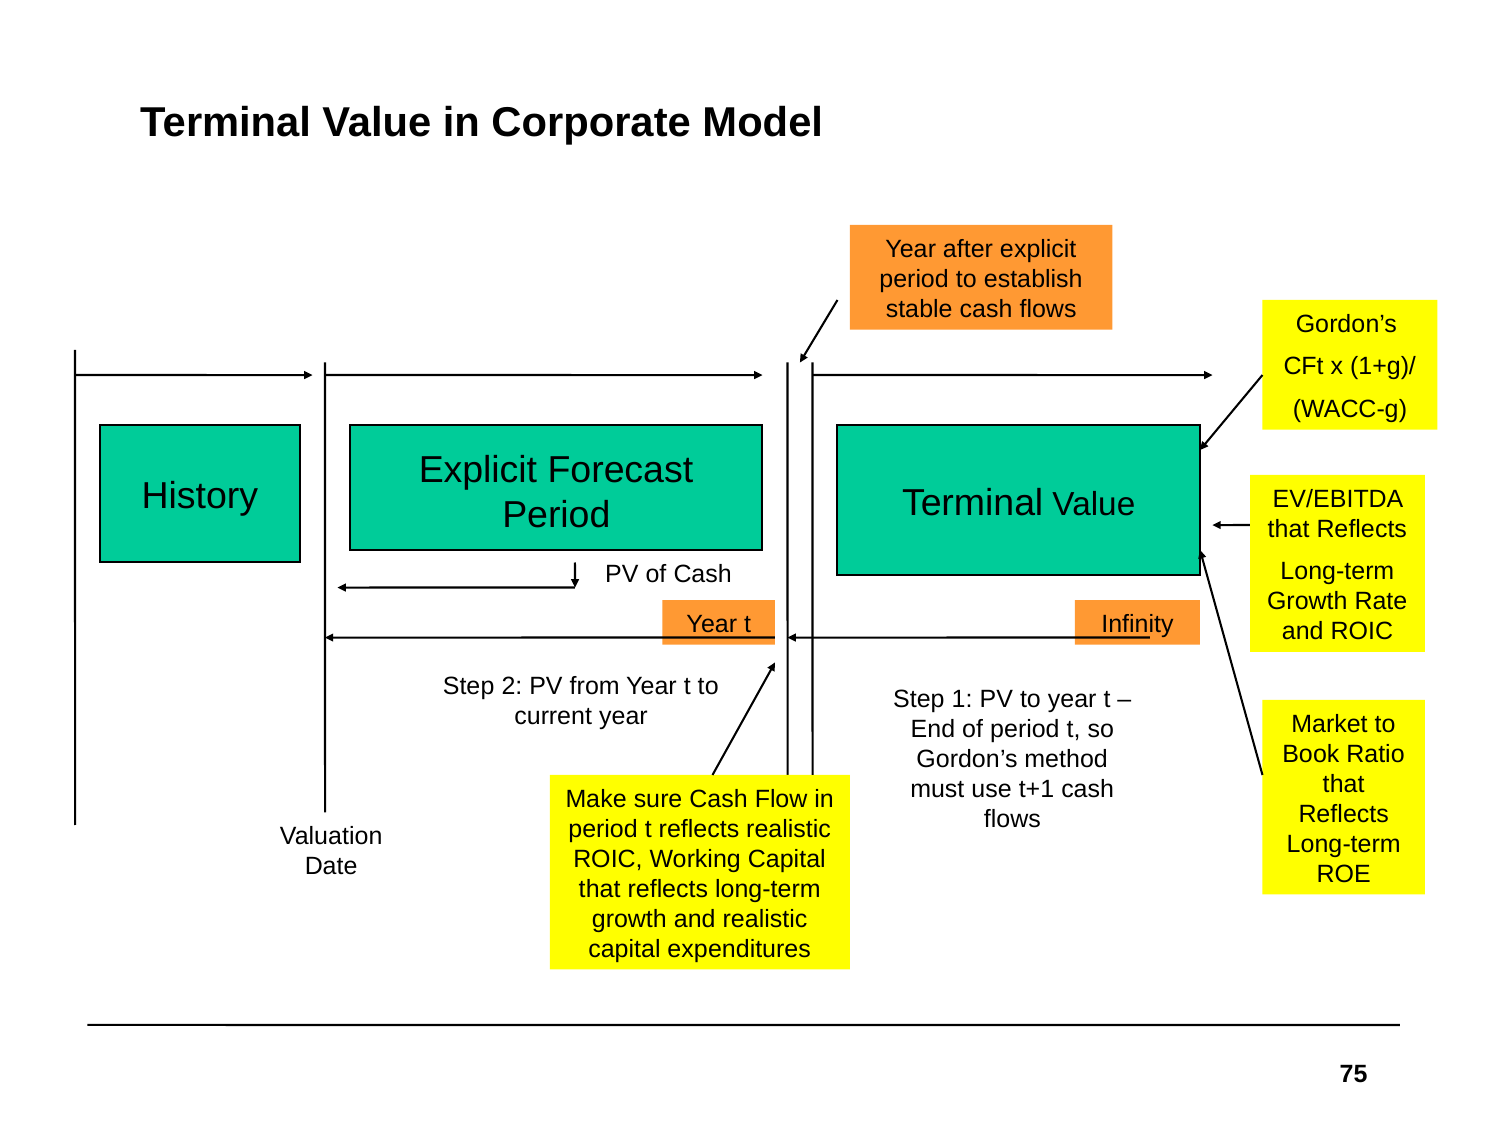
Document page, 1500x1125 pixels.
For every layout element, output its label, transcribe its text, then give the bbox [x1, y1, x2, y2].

text_box [570, 562, 580, 588]
text_box Year after explicit period to establish stable cash flows [849, 224, 1113, 330]
text_box PV of Cash [587, 549, 750, 595]
text_box [1200, 374, 1263, 451]
text_box Make sure Cash Flow in period t reflects realistic ROIC, Working Capital that reflects long-term growth and realistic capital expenditures [549, 774, 850, 970]
text_box Gordon’s CFt x (1+g)/ (WACC-g) [1262, 299, 1438, 430]
text_box [350, 425, 763, 550]
text_box Explicit Forecast Period [362, 437, 750, 543]
text_box Year t [662, 600, 775, 637]
text_box [787, 633, 812, 642]
text_box EV/EBITDA that Reflects Long-term Growth Rate and ROIC [1250, 474, 1425, 652]
text_box [324, 370, 763, 380]
text_box [324, 633, 775, 642]
text_box History [99, 424, 300, 563]
text_box Valuation Date [237, 812, 425, 888]
text_box [813, 370, 1213, 380]
text_box Infinity [1074, 600, 1200, 645]
text_box [74, 370, 313, 380]
text_box Step 2: PV from Year t to current year [424, 662, 738, 738]
text_box Year t [662, 638, 775, 645]
title Terminal Value in Corporate Model [125, 87, 1375, 225]
text_box Market to Book Ratio that Reflects Long-term ROE [1262, 699, 1425, 895]
text_box [712, 662, 775, 776]
text_box [337, 583, 575, 592]
text_box Terminal Value [837, 424, 1200, 575]
text_box [1198, 549, 1263, 776]
text_box Step 1: PV to year t – End of period t, so Gordon’s method must use t+1 cash flows [875, 675, 1150, 840]
text_box [799, 299, 838, 363]
text_box [1212, 520, 1250, 530]
